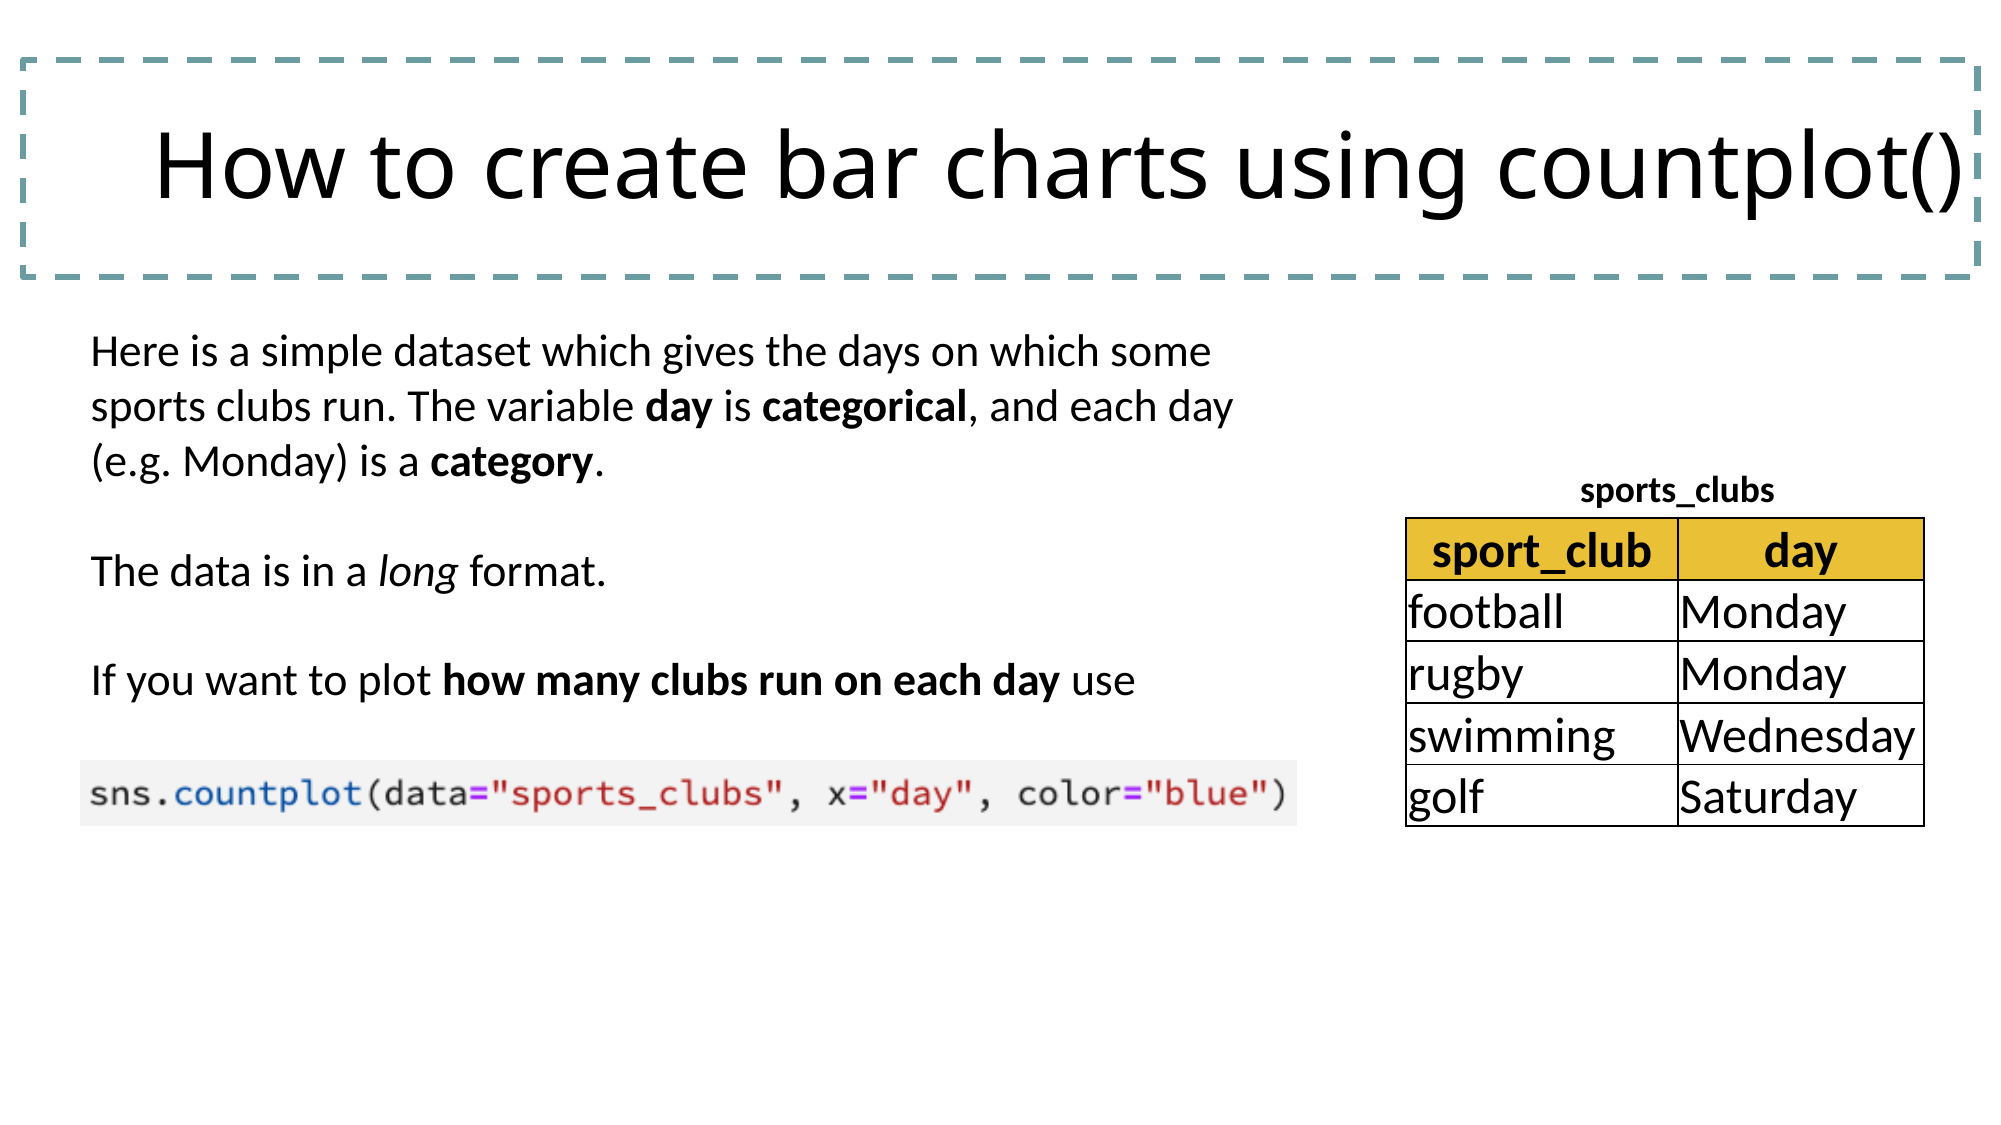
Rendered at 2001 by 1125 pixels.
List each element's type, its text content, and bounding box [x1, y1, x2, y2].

table_cell Monday [1679, 581, 1923, 640]
title How to create bar charts using countplot() [137, 59, 2000, 278]
table_cell swimming [1407, 704, 1677, 764]
table_cell football [1407, 581, 1677, 640]
table_cell Wednesday [1679, 704, 1923, 764]
table_header sport_club [1407, 519, 1677, 579]
table_cell Saturday [1679, 765, 1923, 825]
table_cell golf [1407, 765, 1677, 825]
table_cell Monday [1679, 642, 1923, 702]
text_box sports_clubs [1564, 457, 1811, 517]
table_header day [1679, 519, 1923, 579]
picture [80, 760, 1297, 826]
text_box Here is a simple dataset which gives the days on which some sports clubs run. The variable day is categorical, and each day (e.g. Monday) is a category. The data is in a long format. If you want to plot how many clubs run on each day use [75, 312, 1297, 1098]
table_cell rugby [1407, 642, 1677, 702]
